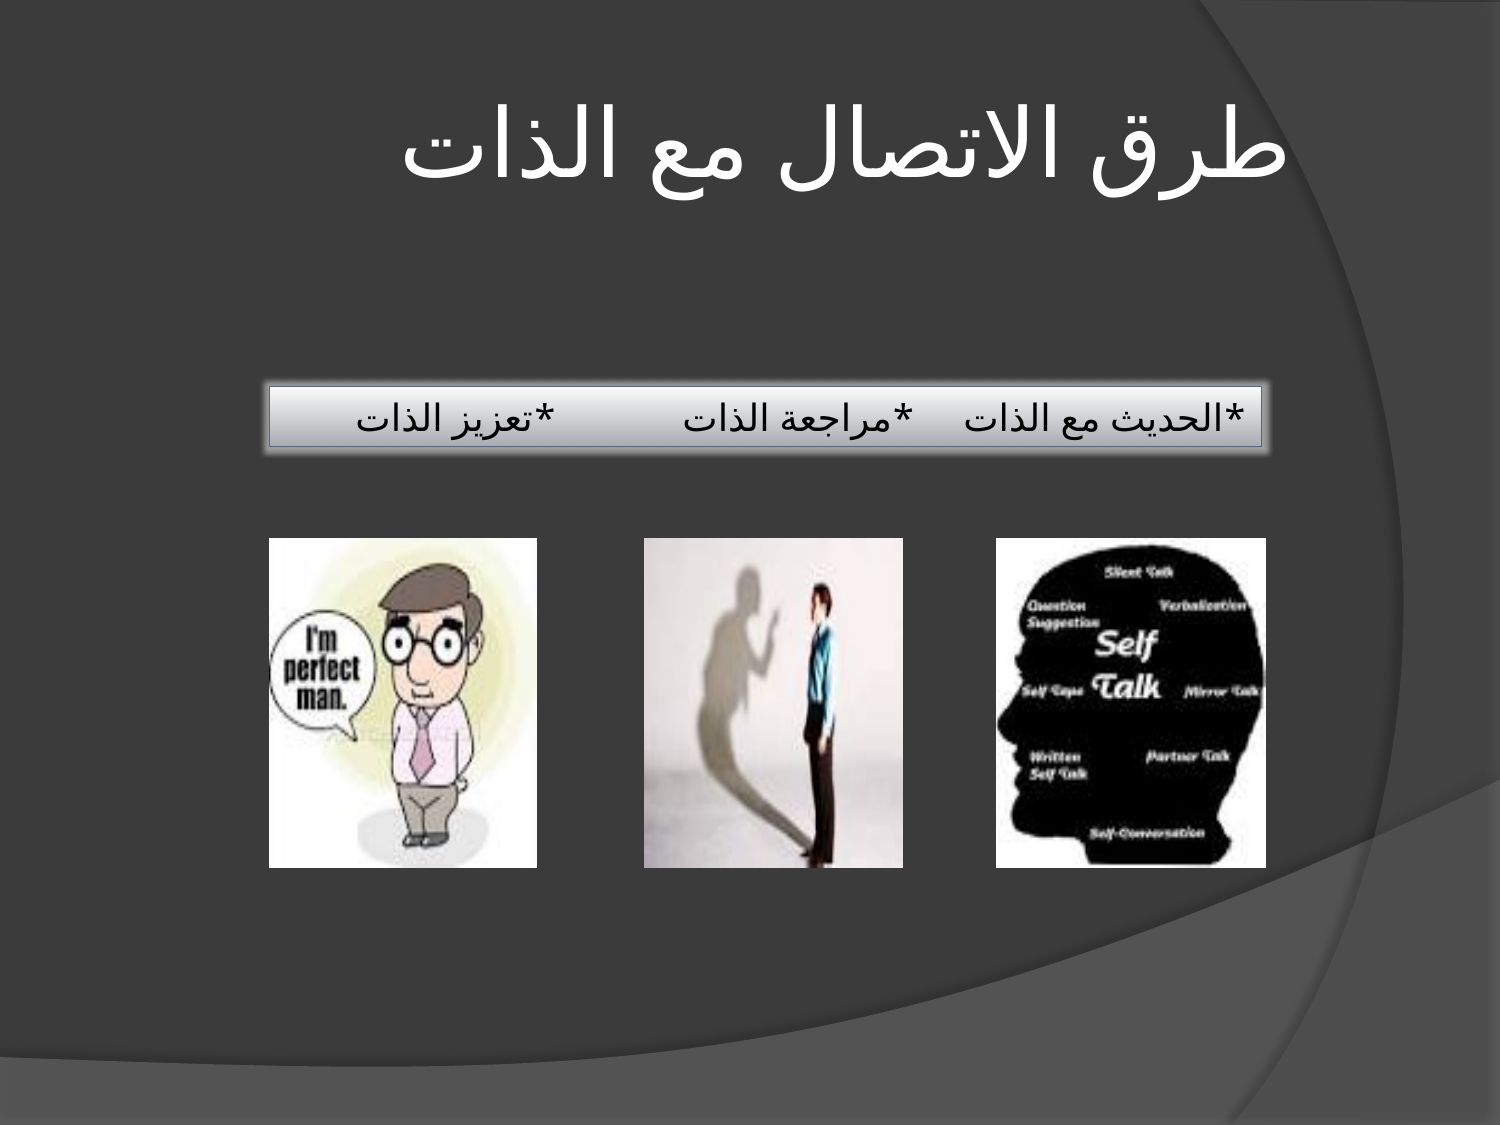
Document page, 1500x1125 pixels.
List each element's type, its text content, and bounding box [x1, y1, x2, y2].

text_box *الحديث مع الذات *مراجعة الذات *تعزيز الذات [269, 386, 1262, 447]
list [644, 538, 903, 868]
picture [995, 538, 1266, 868]
picture [269, 538, 537, 868]
title طرق الاتصال مع الذات [75, 45, 1300, 233]
